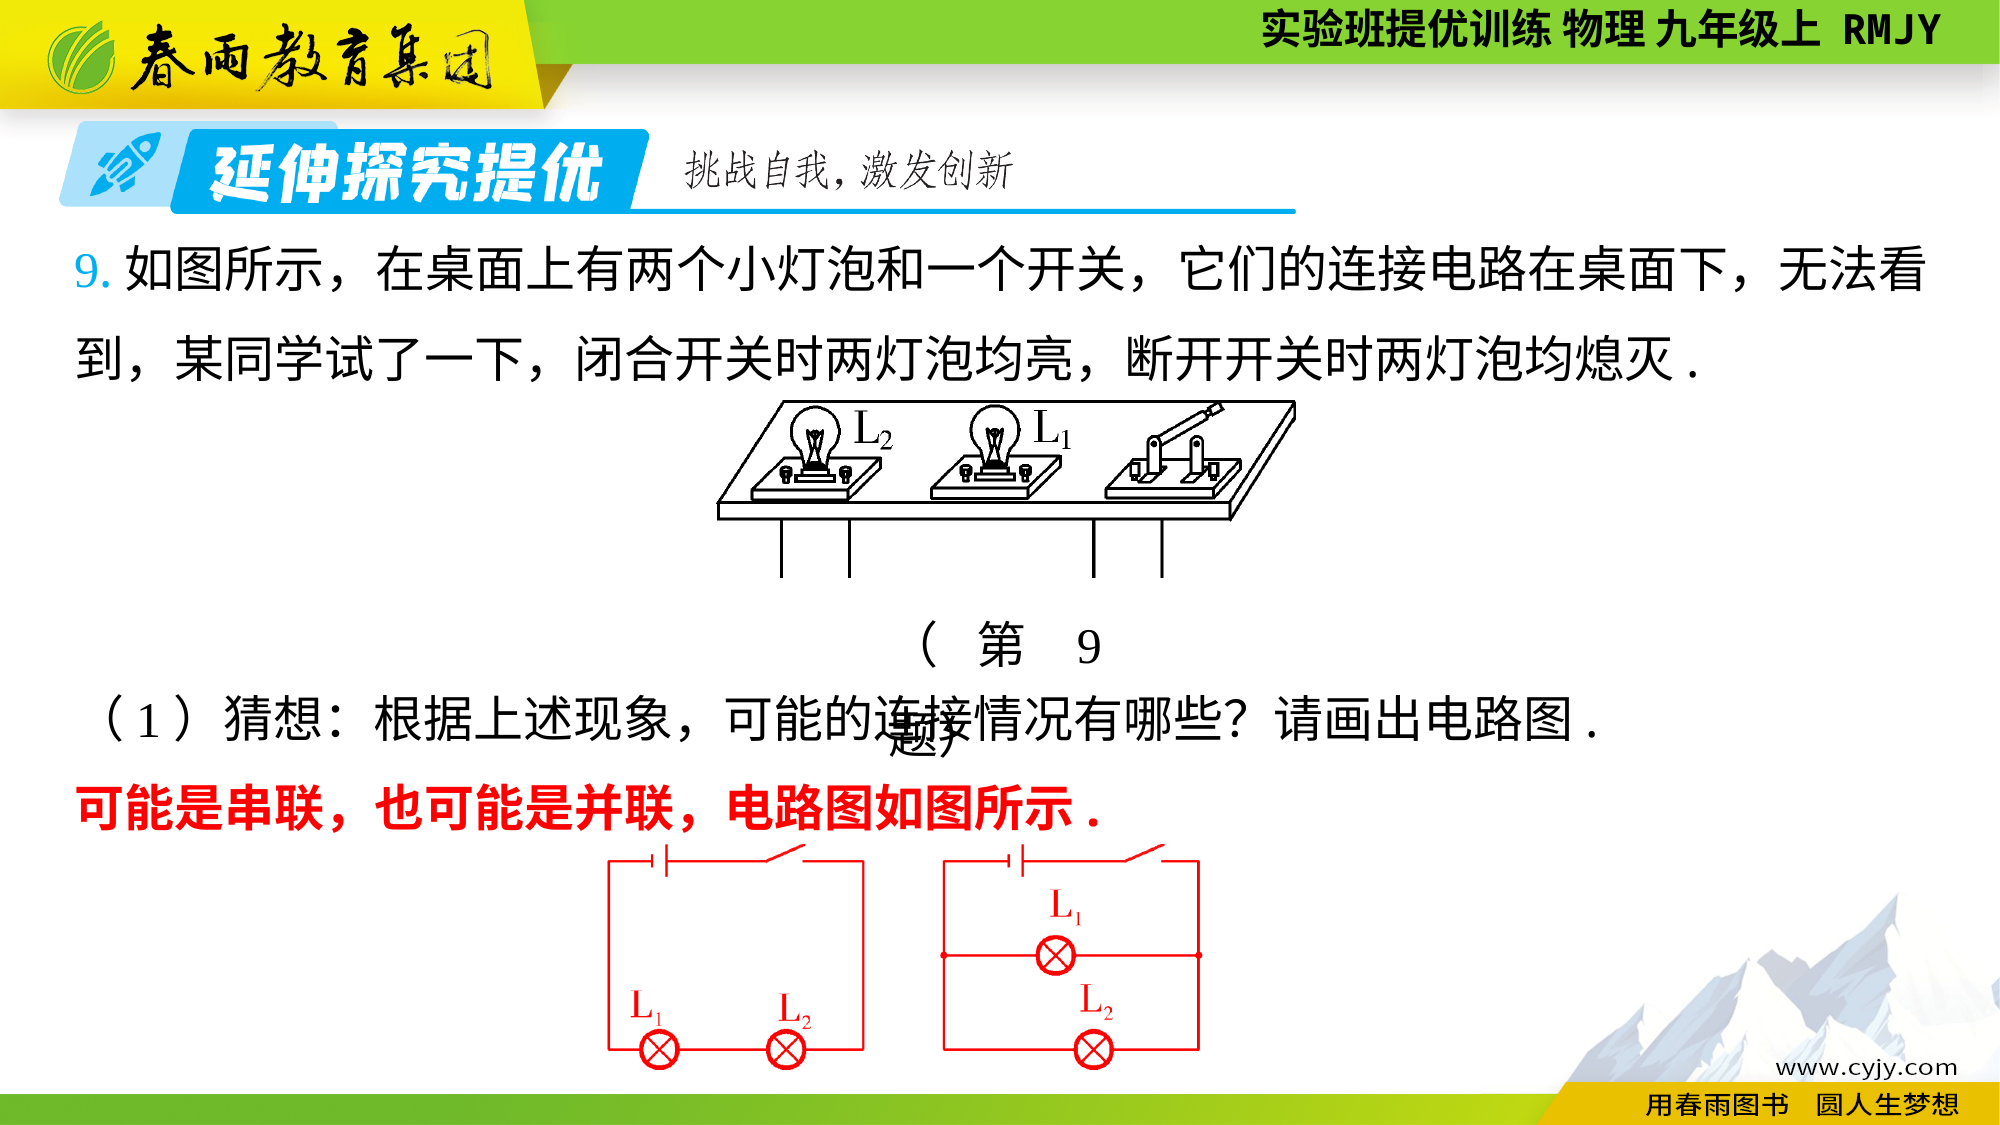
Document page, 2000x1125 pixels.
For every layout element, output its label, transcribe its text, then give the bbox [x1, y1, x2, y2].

text_box 可能是串联，也可能是并联，电路图如图所示. [59, 738, 1944, 844]
text_box （第9题） [873, 586, 1129, 682]
picture [0, 0, 2000, 1125]
list 9.如图所示，在桌面上有两个小灯泡和一个开关，它们的连接电路在桌面下，无法看到，某同学试了一下，闭合开关时两灯泡均亮，断开开关时两灯泡均熄灭. （1）猜想：根据上述现象，可能的连接情况有哪些？请画出电路图. [59, 199, 1944, 738]
